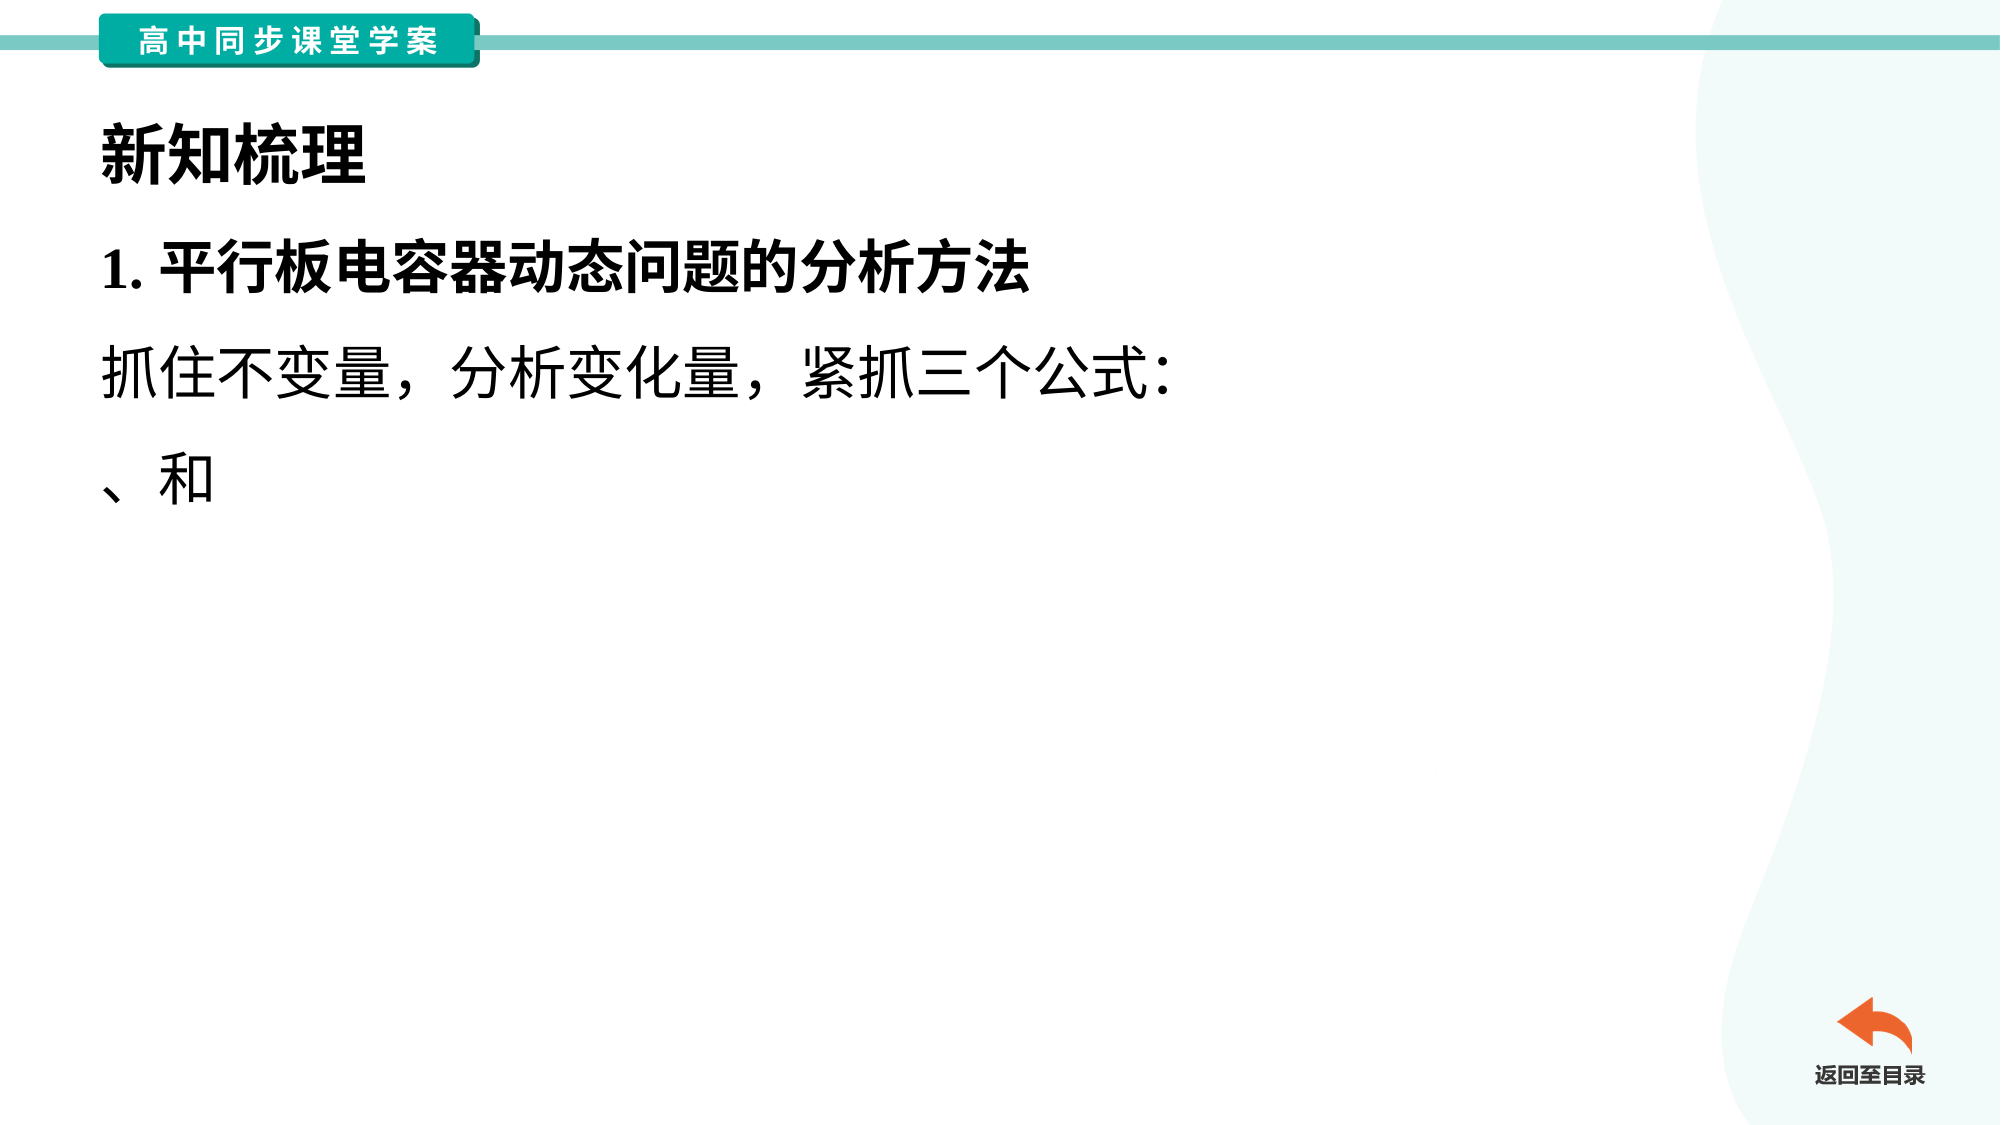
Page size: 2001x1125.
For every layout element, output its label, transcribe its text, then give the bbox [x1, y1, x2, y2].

picture [0, 0, 2000, 1125]
text_box 新知梳理 [100, 76, 1899, 254]
